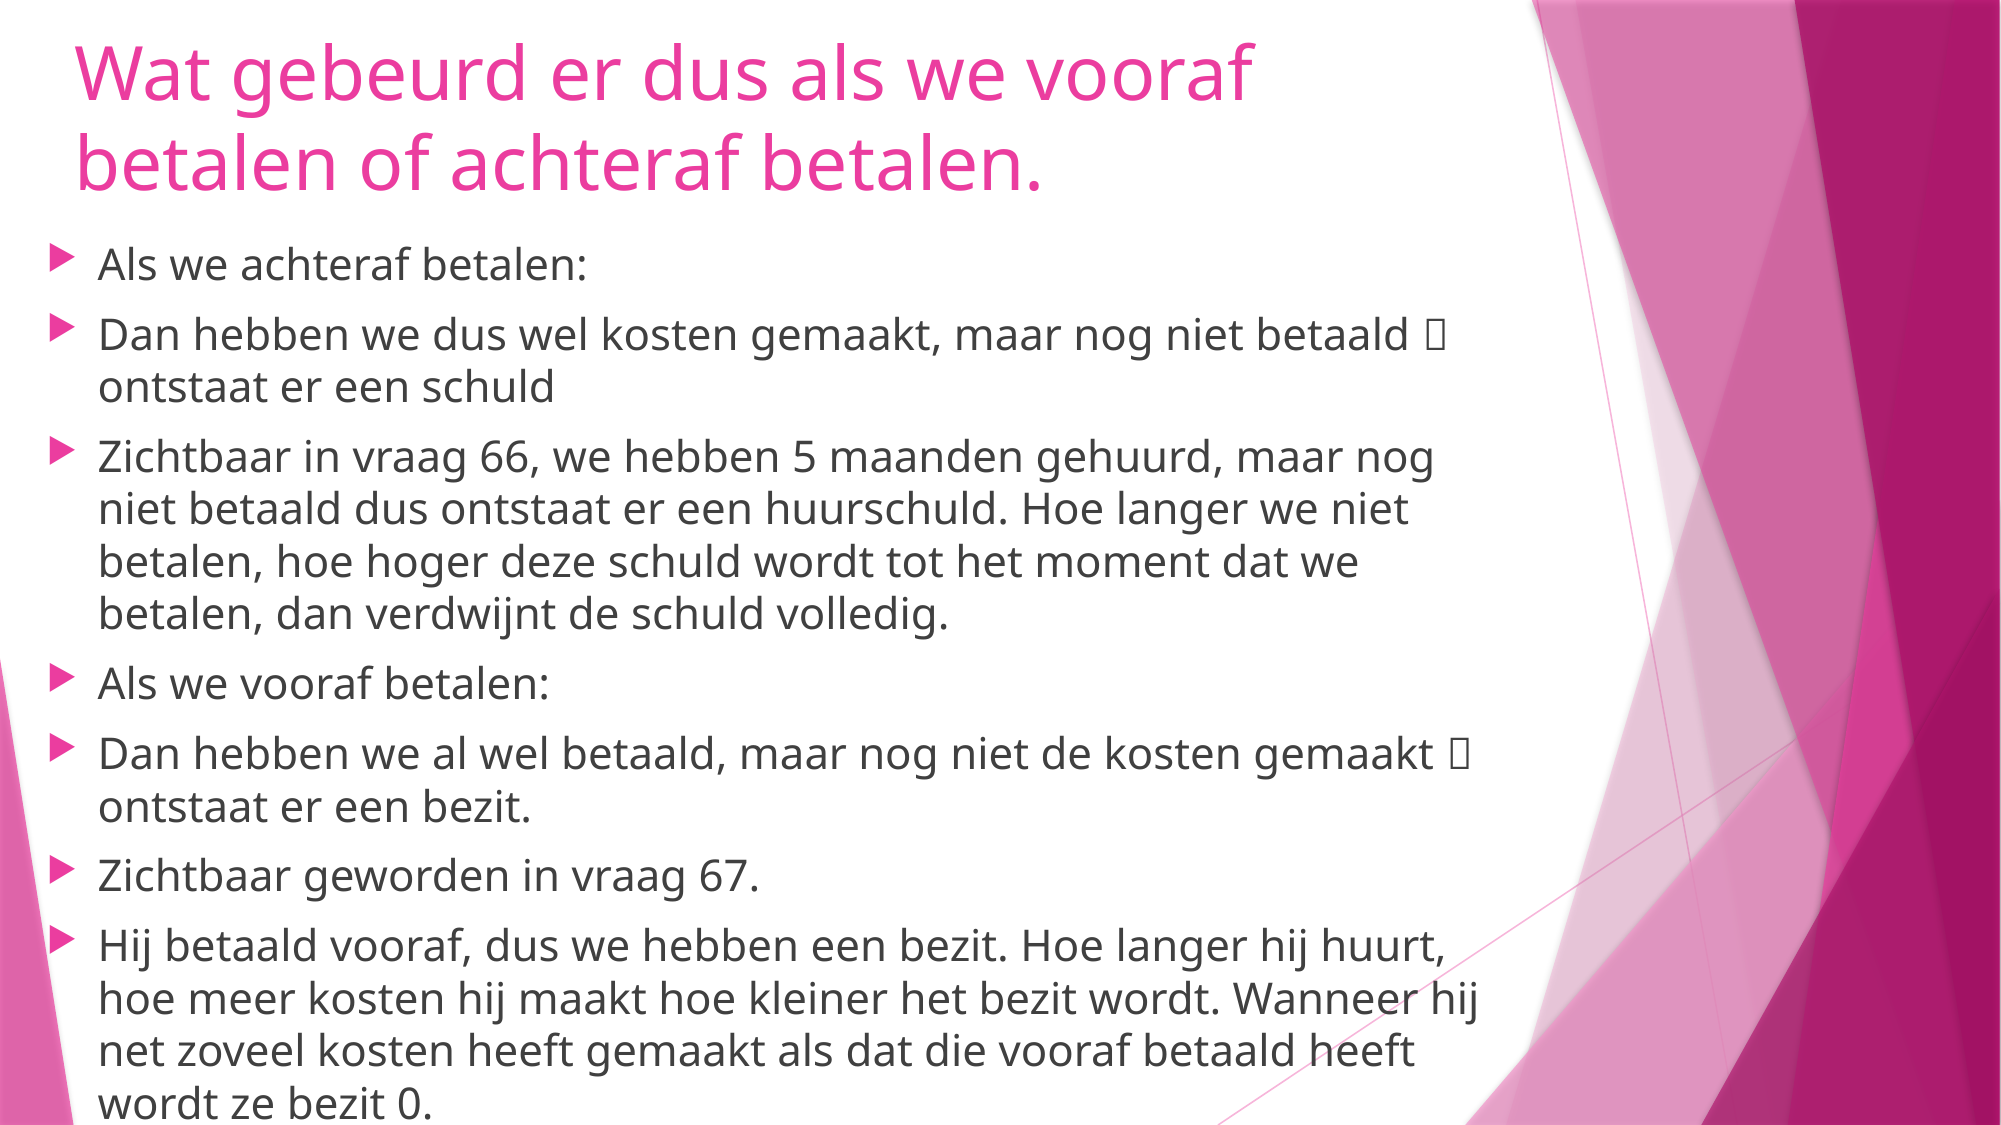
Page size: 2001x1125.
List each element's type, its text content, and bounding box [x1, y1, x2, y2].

list Als we achteraf betalen: Dan hebben we dus wel kosten gemaakt, maar nog niet betaald  ontstaat er een schuld Zichtbaar in vraag 66, we hebben 5 maanden gehuurd, maar nog niet betaald dus ontstaat er een huurschuld. Hoe langer we niet betalen, hoe hoger deze schuld wordt tot het moment dat we betalen, dan verdwijnt de schuld volledig. Als we vooraf betalen: Dan hebben we al wel betaald, maar nog niet de kosten gemaakt  ontstaat er een bezit. Zichtbaar geworden in vraag 67. Hij betaald vooraf, dus we hebben een bezit. Hoe langer hij huurt, hoe meer kosten hij maakt hoe kleiner het bezit wordt. Wanneer hij net zoveel kosten heeft gemaakt als dat die vooraf betaald heeft wordt ze bezit 0. [31, 228, 1522, 1125]
title Wat gebeurd er dus als we vooraf betalen of achteraf betalen. [59, 17, 1522, 228]
